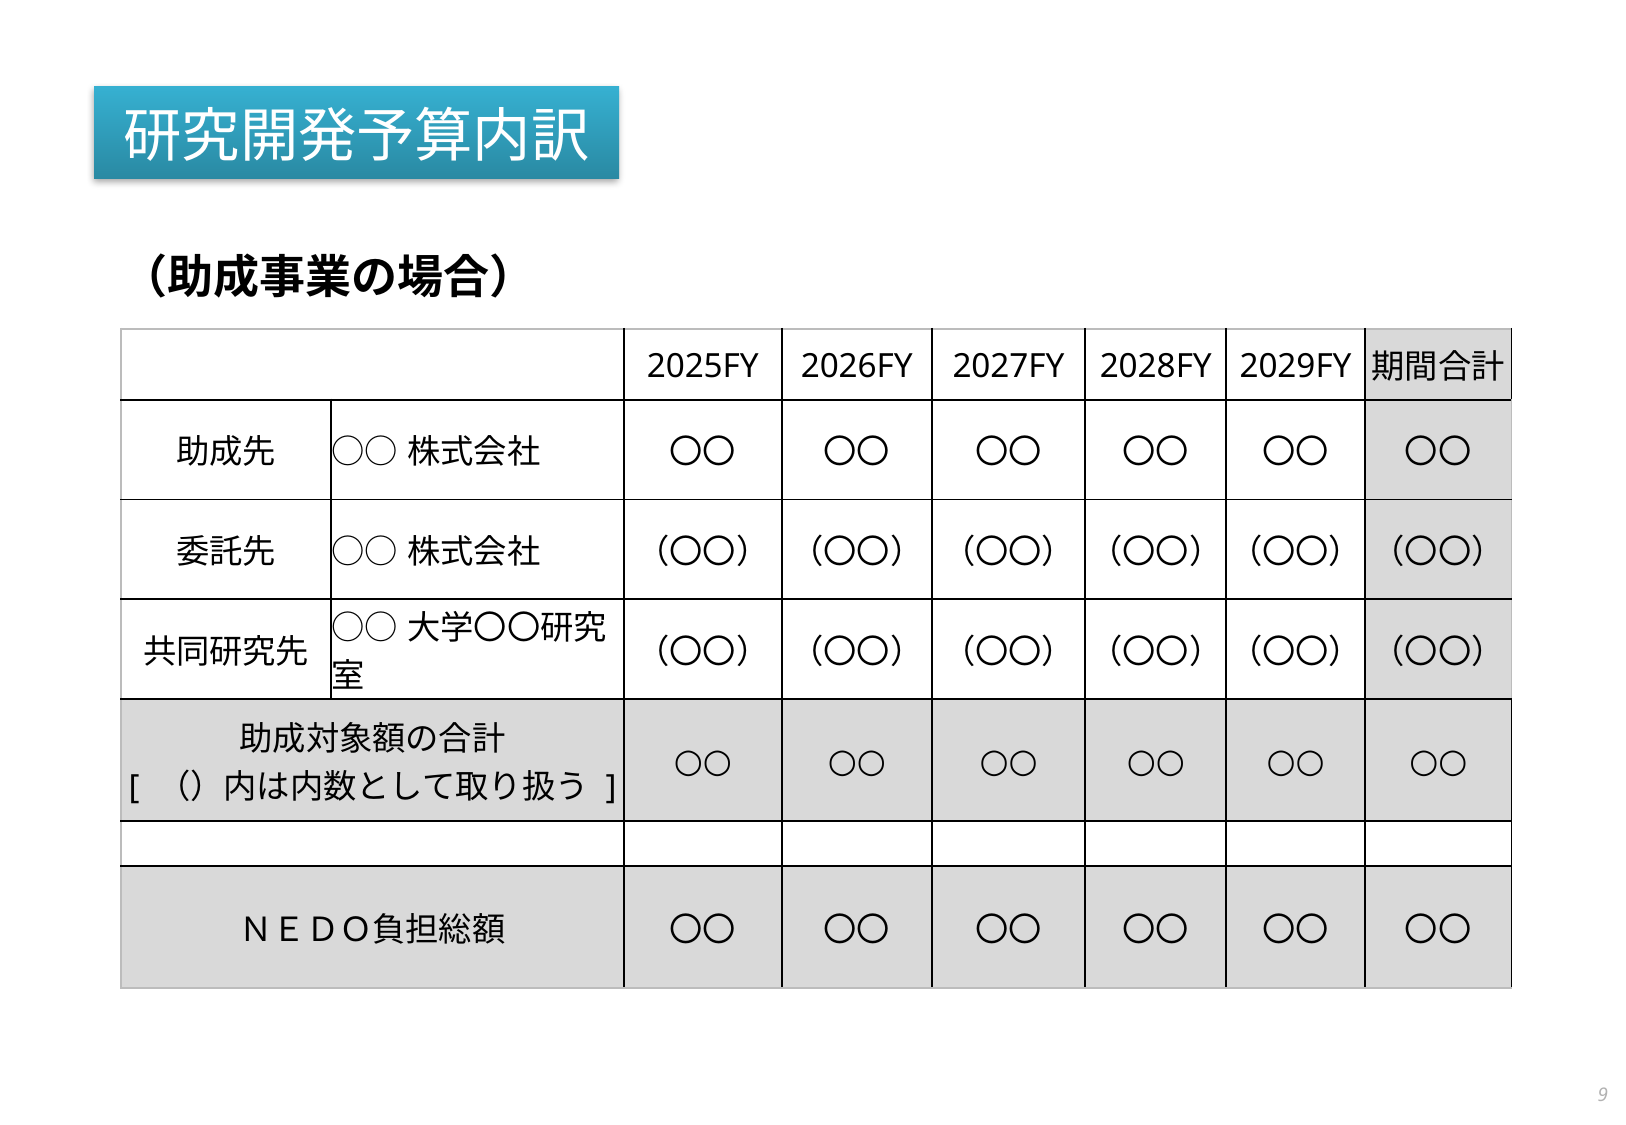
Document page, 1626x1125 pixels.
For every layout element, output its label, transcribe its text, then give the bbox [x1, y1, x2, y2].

table_cell 〇〇 [933, 401, 1084, 499]
table_cell （〇〇） [625, 600, 781, 698]
table_cell 〇〇 [1227, 867, 1364, 987]
table_header 2027FY [933, 330, 1084, 399]
table_header 2025FY [625, 330, 781, 399]
table_cell 〇〇 [1366, 401, 1511, 499]
table_cell 〇〇 [783, 401, 931, 499]
table_cell （〇〇） [1366, 600, 1511, 698]
table_cell （〇〇） [1366, 500, 1511, 598]
table_cell （〇〇） [1086, 500, 1225, 598]
table_cell （〇〇） [1227, 500, 1364, 598]
table_cell ○○大学〇〇研究室 [332, 600, 623, 698]
table_cell ＮＥＤＯ負担総額 [122, 867, 623, 987]
table_header 期間合計 [1366, 330, 1511, 399]
table_cell （〇〇） [1227, 600, 1364, 698]
table_cell 助成先 [122, 401, 330, 499]
table_cell ○○ [1366, 700, 1511, 820]
table_cell 〇〇 [783, 867, 931, 987]
table_cell 〇〇 [625, 867, 781, 987]
table_cell ○○ [1086, 700, 1225, 820]
table_cell （〇〇） [933, 600, 1084, 698]
table_cell （〇〇） [625, 500, 781, 598]
table_cell （〇〇） [1086, 600, 1225, 698]
table_header 2028FY [1086, 330, 1225, 399]
table_header 2026FY [783, 330, 931, 399]
table_cell （〇〇） [783, 500, 931, 598]
table_cell 共同研究先 [122, 600, 330, 698]
table_header [122, 330, 623, 399]
table_header 2029FY [1227, 330, 1364, 399]
table_cell 〇〇 [625, 401, 781, 499]
table_cell 助成対象額の合計 [ （）内は内数として取り扱う ] [122, 700, 623, 820]
table_cell 〇〇 [933, 867, 1084, 987]
table_cell [1227, 822, 1364, 865]
text_box （助成事業の場合） [121, 246, 620, 303]
table_cell [122, 822, 623, 865]
title 研究開発予算内訳 [94, 86, 620, 179]
table_cell [625, 822, 781, 865]
table_cell ○○ [625, 700, 781, 820]
table_cell （〇〇） [783, 600, 931, 698]
table_cell [933, 822, 1084, 865]
table_cell ○○ [1227, 700, 1364, 820]
table_cell ○○株式会社 [332, 401, 623, 499]
table_cell 〇〇 [1086, 401, 1225, 499]
table_cell （〇〇） [933, 500, 1084, 598]
table_cell ○○株式会社 [332, 500, 623, 598]
table_cell [1366, 822, 1511, 865]
table_cell 委託先 [122, 500, 330, 598]
table_cell [1086, 822, 1225, 865]
table_cell ○○ [783, 700, 931, 820]
table_cell ○○ [933, 700, 1084, 820]
slide_number 8 [1474, 1065, 1623, 1125]
table_cell 〇〇 [1086, 867, 1225, 987]
table_cell [783, 822, 931, 865]
table_cell 〇〇 [1227, 401, 1364, 499]
table_cell 〇〇 [1366, 867, 1511, 987]
